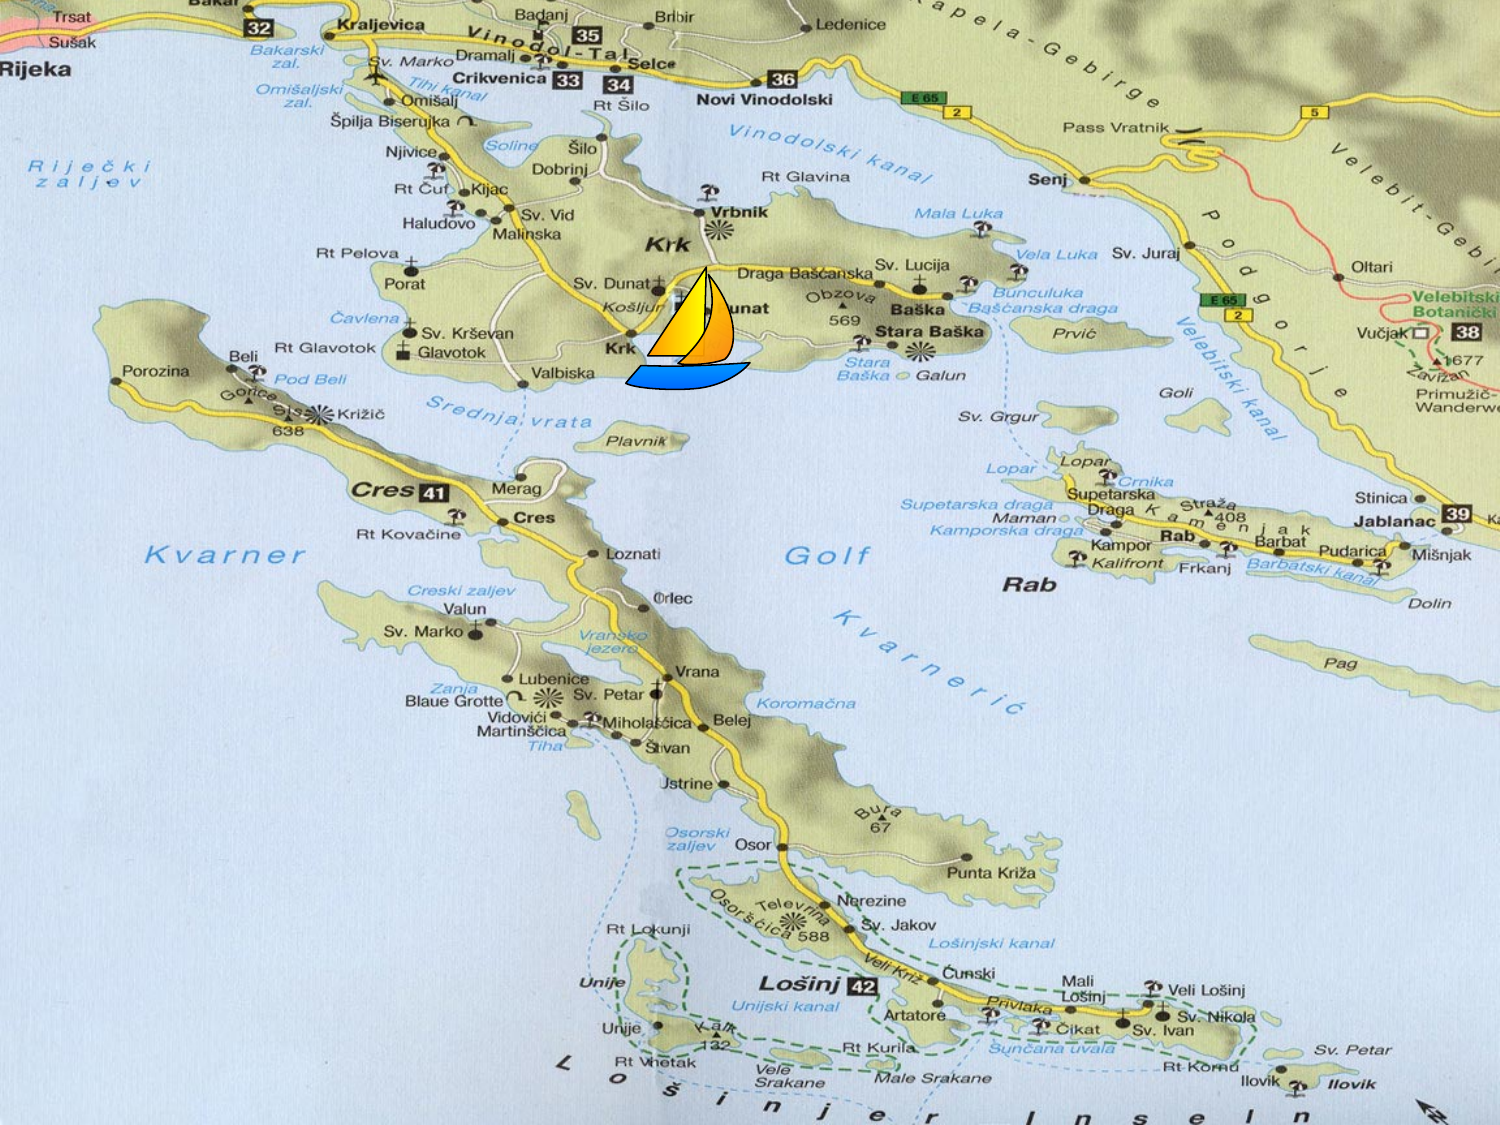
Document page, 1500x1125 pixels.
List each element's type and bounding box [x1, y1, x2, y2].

text_box [625, 267, 750, 392]
picture [0, 0, 1500, 1125]
